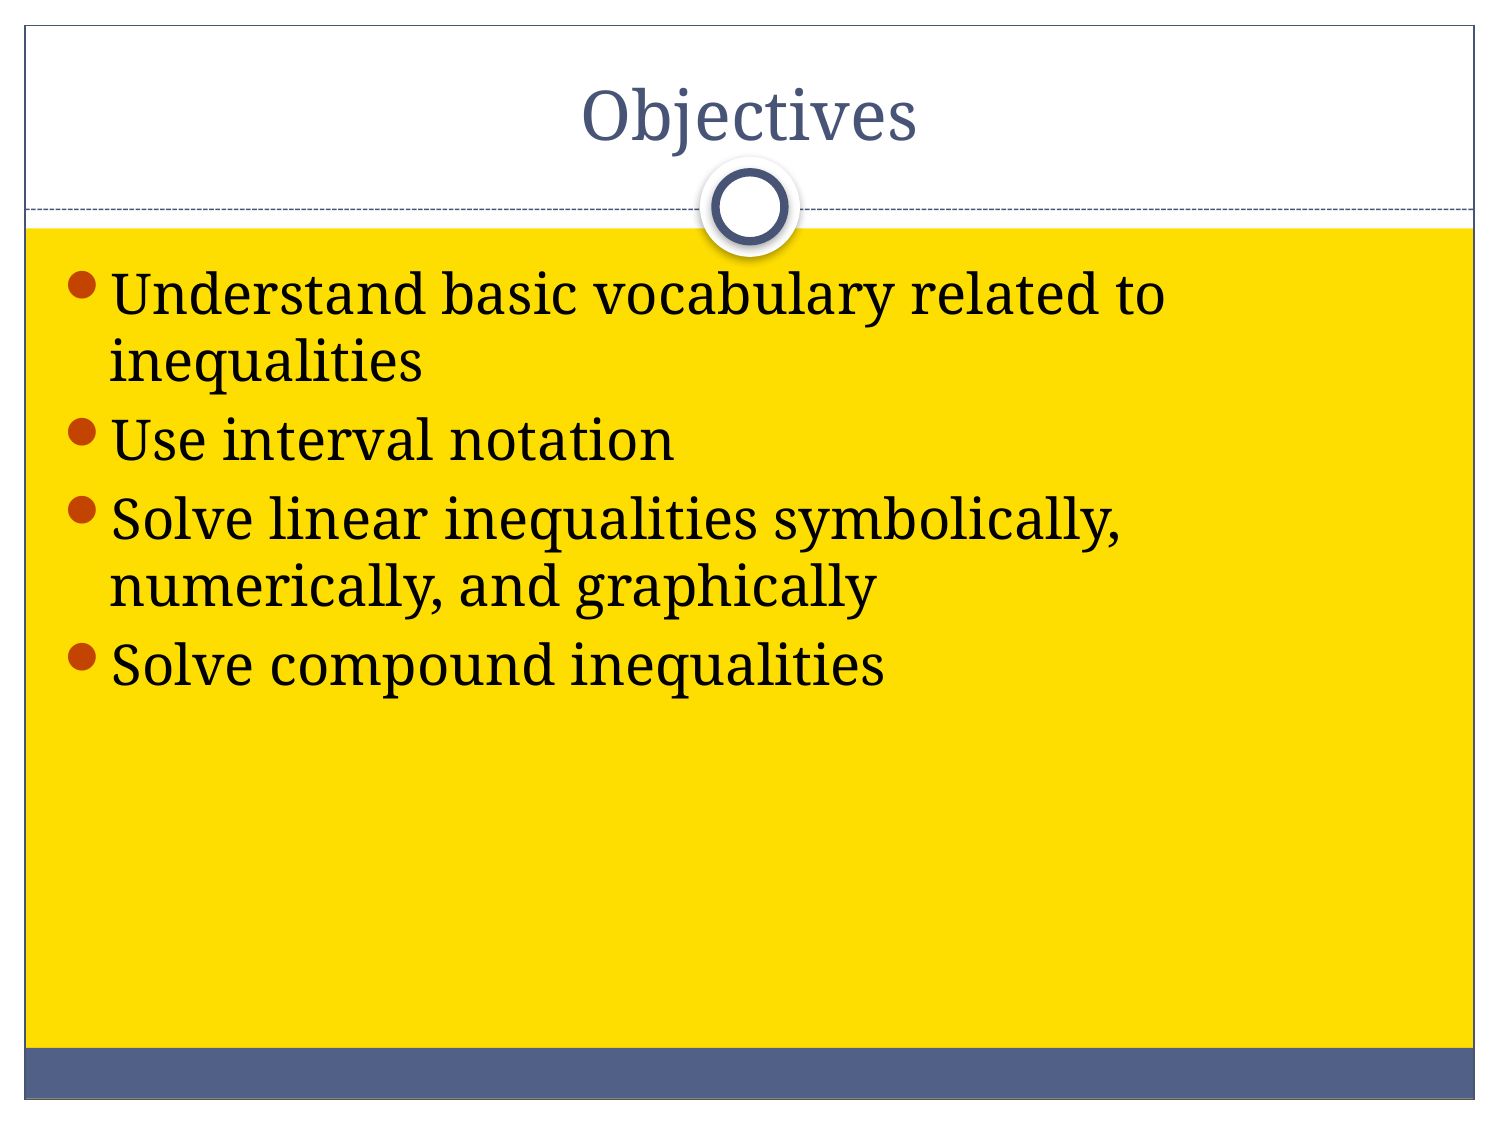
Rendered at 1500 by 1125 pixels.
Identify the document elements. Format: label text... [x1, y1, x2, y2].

list Understand basic vocabulary related to inequalities Use interval notation Solve linear inequalities symbolically, numerically, and graphically Solve compound inequalities [49, 250, 1445, 1001]
title Objectives [49, 37, 1450, 162]
